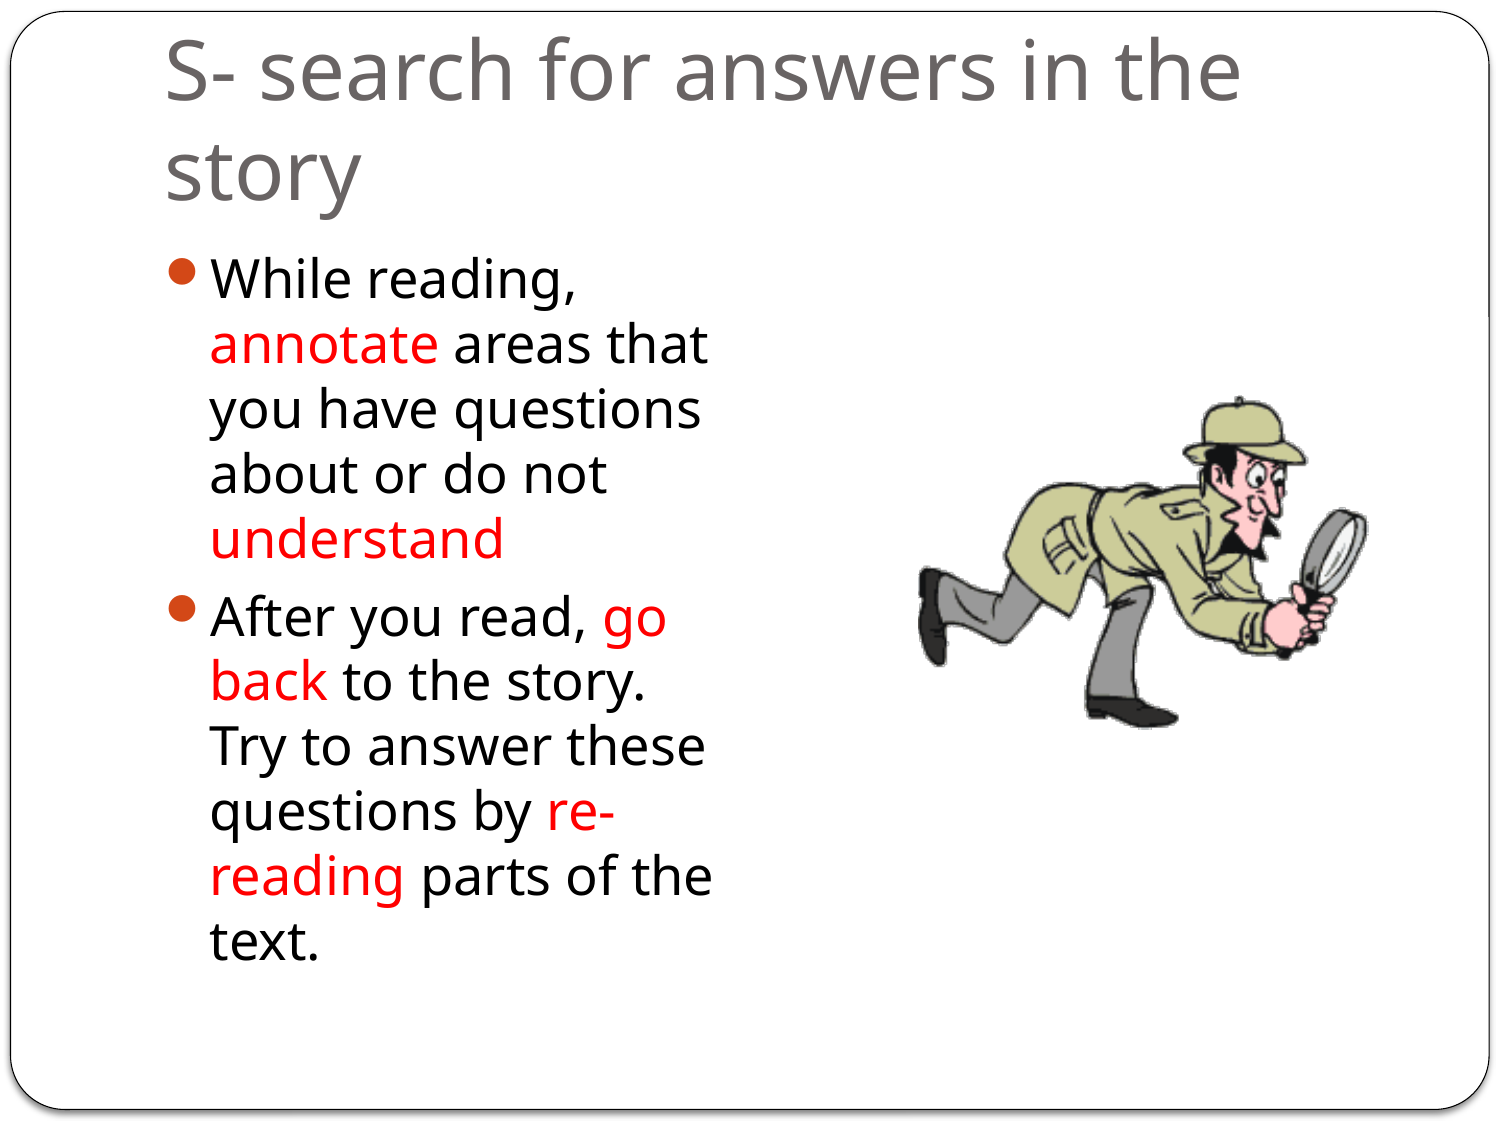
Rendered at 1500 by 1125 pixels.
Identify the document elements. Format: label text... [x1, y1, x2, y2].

list While reading, annotate areas that you have questions about or do not understand After you read, go back to the story. Try to answer these questions by re-reading parts of the text. [150, 237, 765, 988]
picture [918, 395, 1369, 730]
title S- search for answers in the story [150, 45, 1425, 233]
